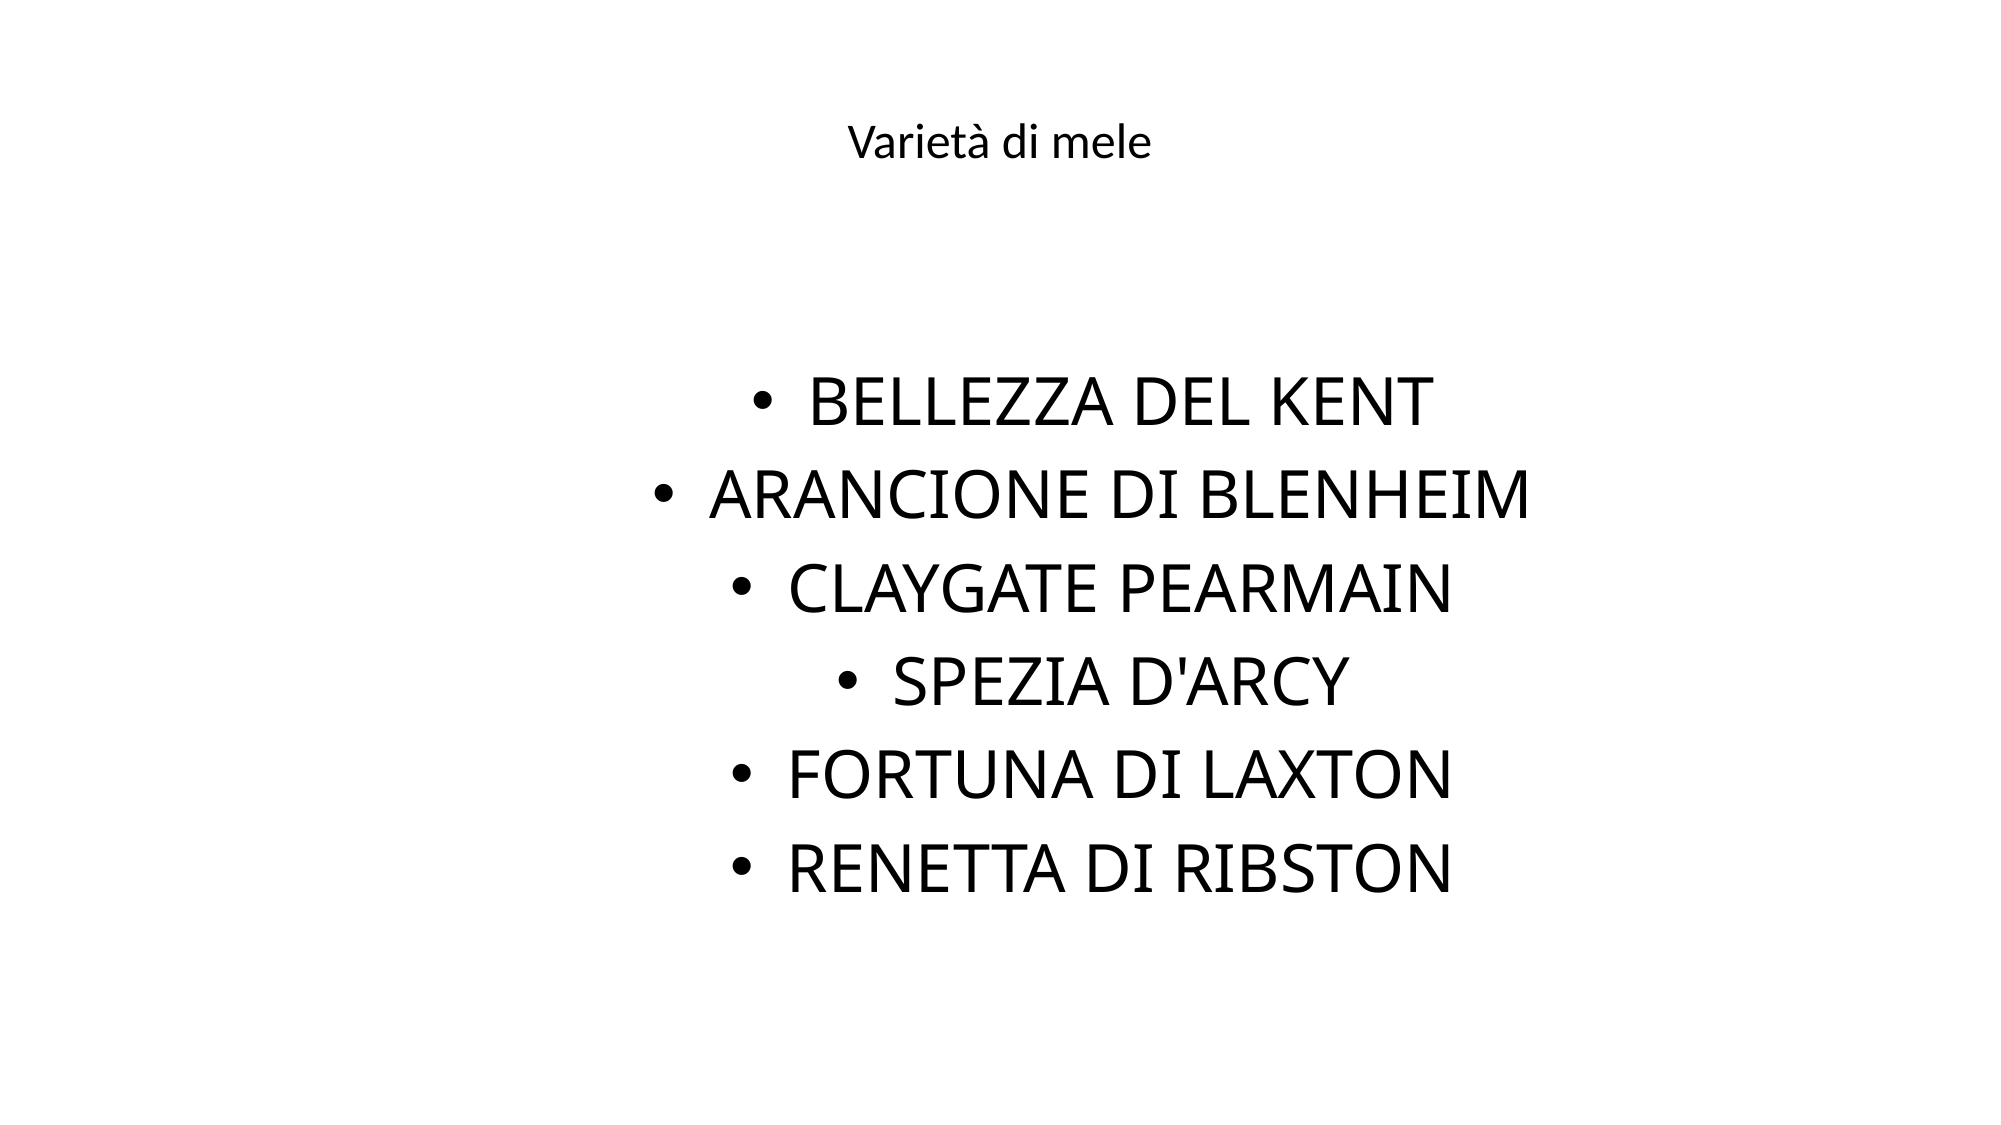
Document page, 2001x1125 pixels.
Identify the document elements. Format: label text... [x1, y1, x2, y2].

list BELLEZZA DEL KENT ARANCIONE DI BLENHEIM CLAYGATE PEARMAIN SPEZIA D'ARCY FORTUNA DI LAXTON RENETTA DI RIBSTON [507, 351, 1679, 1042]
title Varietà di mele [99, 45, 1900, 233]
